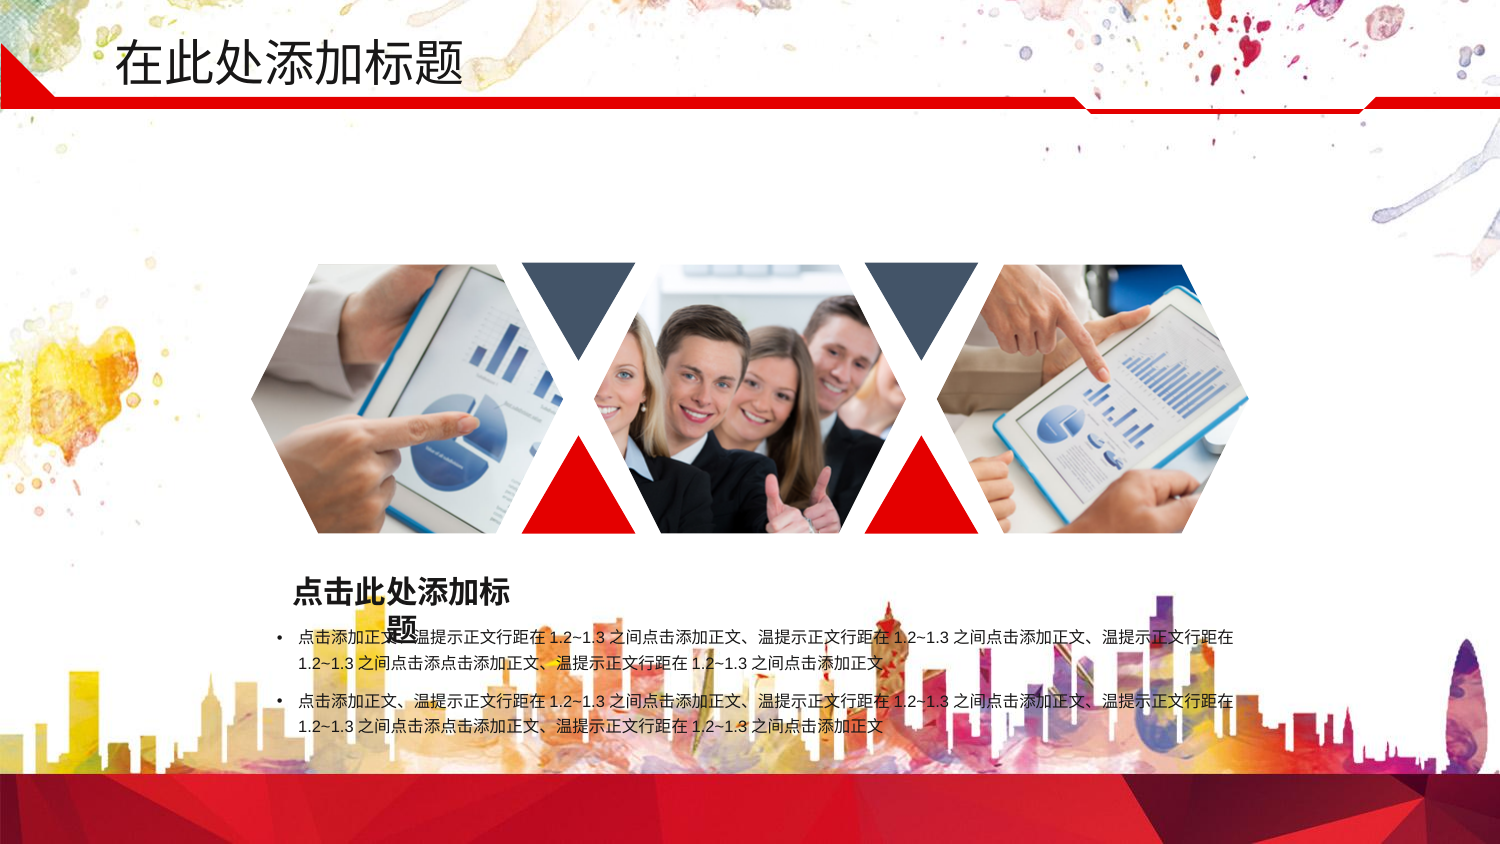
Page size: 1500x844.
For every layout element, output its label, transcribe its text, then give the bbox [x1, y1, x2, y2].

text_box 在此处添加标题 [99, 24, 480, 99]
text_box [592, 263, 908, 535]
text_box [519, 433, 638, 535]
text_box 点击添加正文、温提示正文行距在1.2~1.3之间点击添加正文、温提示正文行距在1.2~1.3之间点击添加正文、温提示正文行距在1.2~1.3之间点击添点击添加正文、温提示正文行距在1.2~1.3之间点击添加正文 [262, 677, 1249, 744]
text_box [519, 261, 638, 363]
picture [0, 0, 1500, 109]
text_box [249, 263, 565, 535]
picture [0, 109, 1500, 844]
text_box [862, 261, 981, 363]
text_box 点击添加正文、温提示正文行距在1.2~1.3之间点击添加正文、温提示正文行距在1.2~1.3之间点击添加正文、温提示正文行距在1.2~1.3之间点击添点击添加正文、温提示正文行距在1.2~1.3之间点击添加正文 [262, 614, 1249, 677]
text_box 点击此处添加标题 [262, 565, 542, 655]
text_box [862, 433, 981, 535]
text_box [935, 263, 1250, 535]
